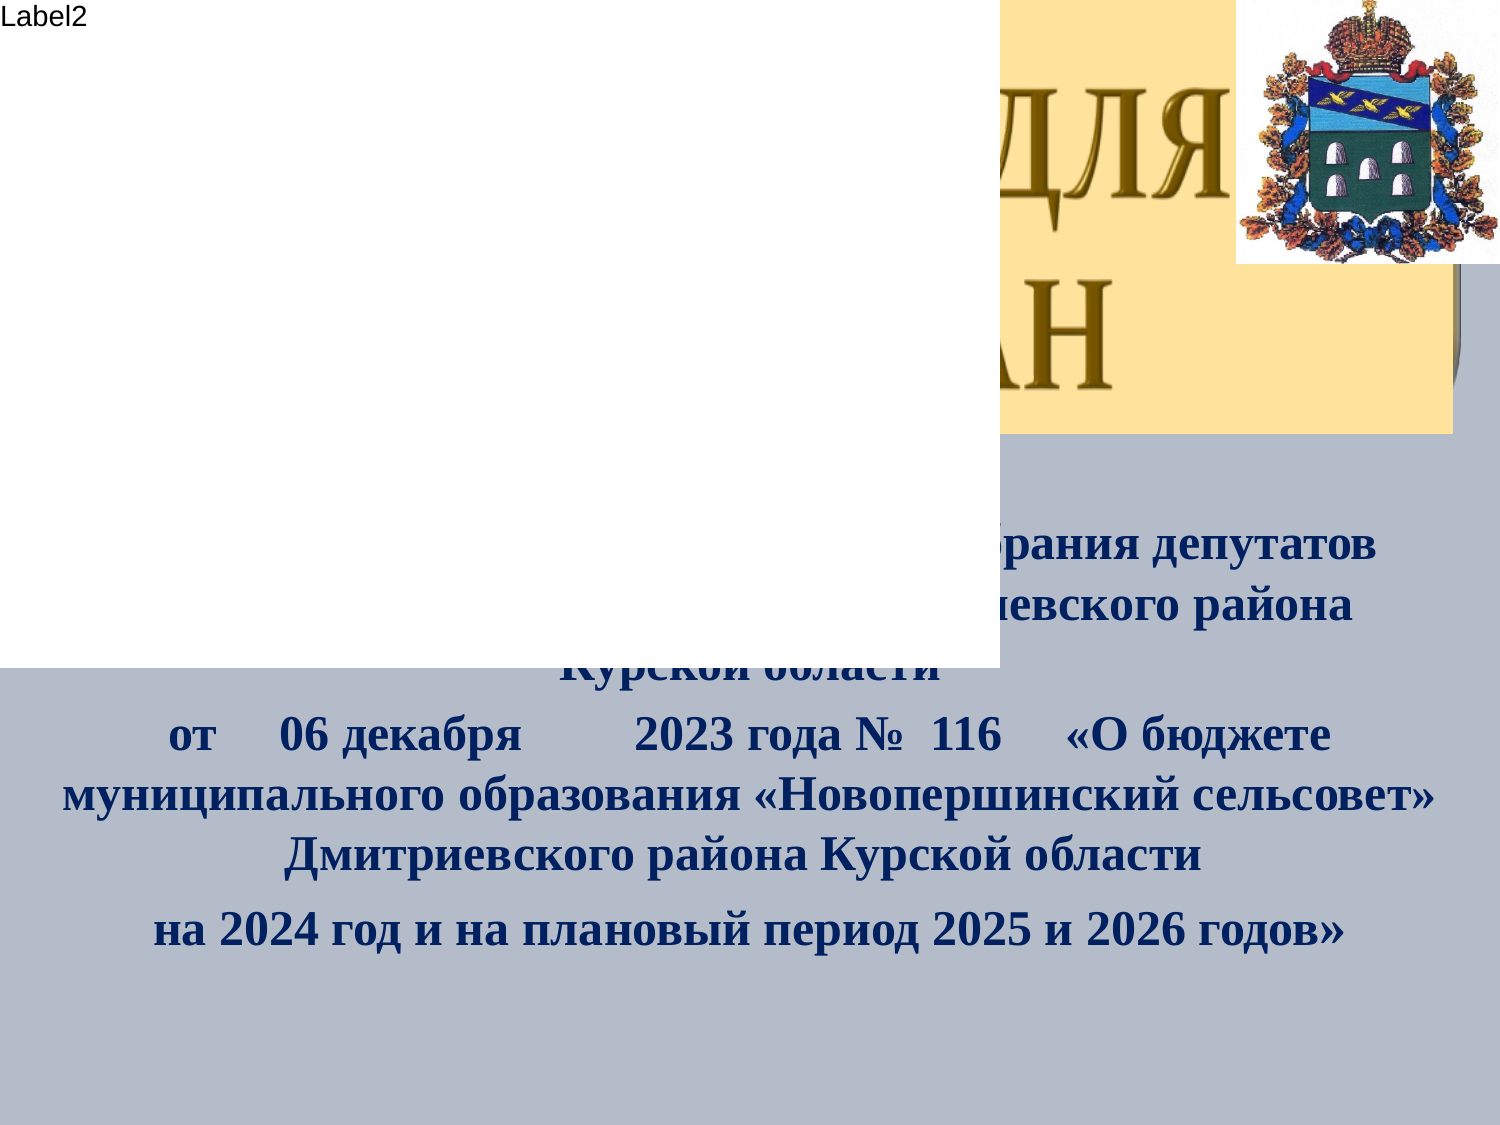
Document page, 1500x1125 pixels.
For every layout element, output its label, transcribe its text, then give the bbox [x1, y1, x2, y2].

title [1000, 0, 1454, 434]
picture [1236, 0, 1500, 264]
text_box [1460, 276, 1464, 409]
subtitle (В соответствии с решением Собрания депутатов Новопершинского сельсовета Дмитриевского района Курской области от 06 декабря 2023 года № 116 «О бюджете муниципального образования «Новопершинский сельсовет» Дмитриевского района Курской области на 2024 год и на плановый период 2025 и 2026 годов» [29, 432, 1471, 1047]
